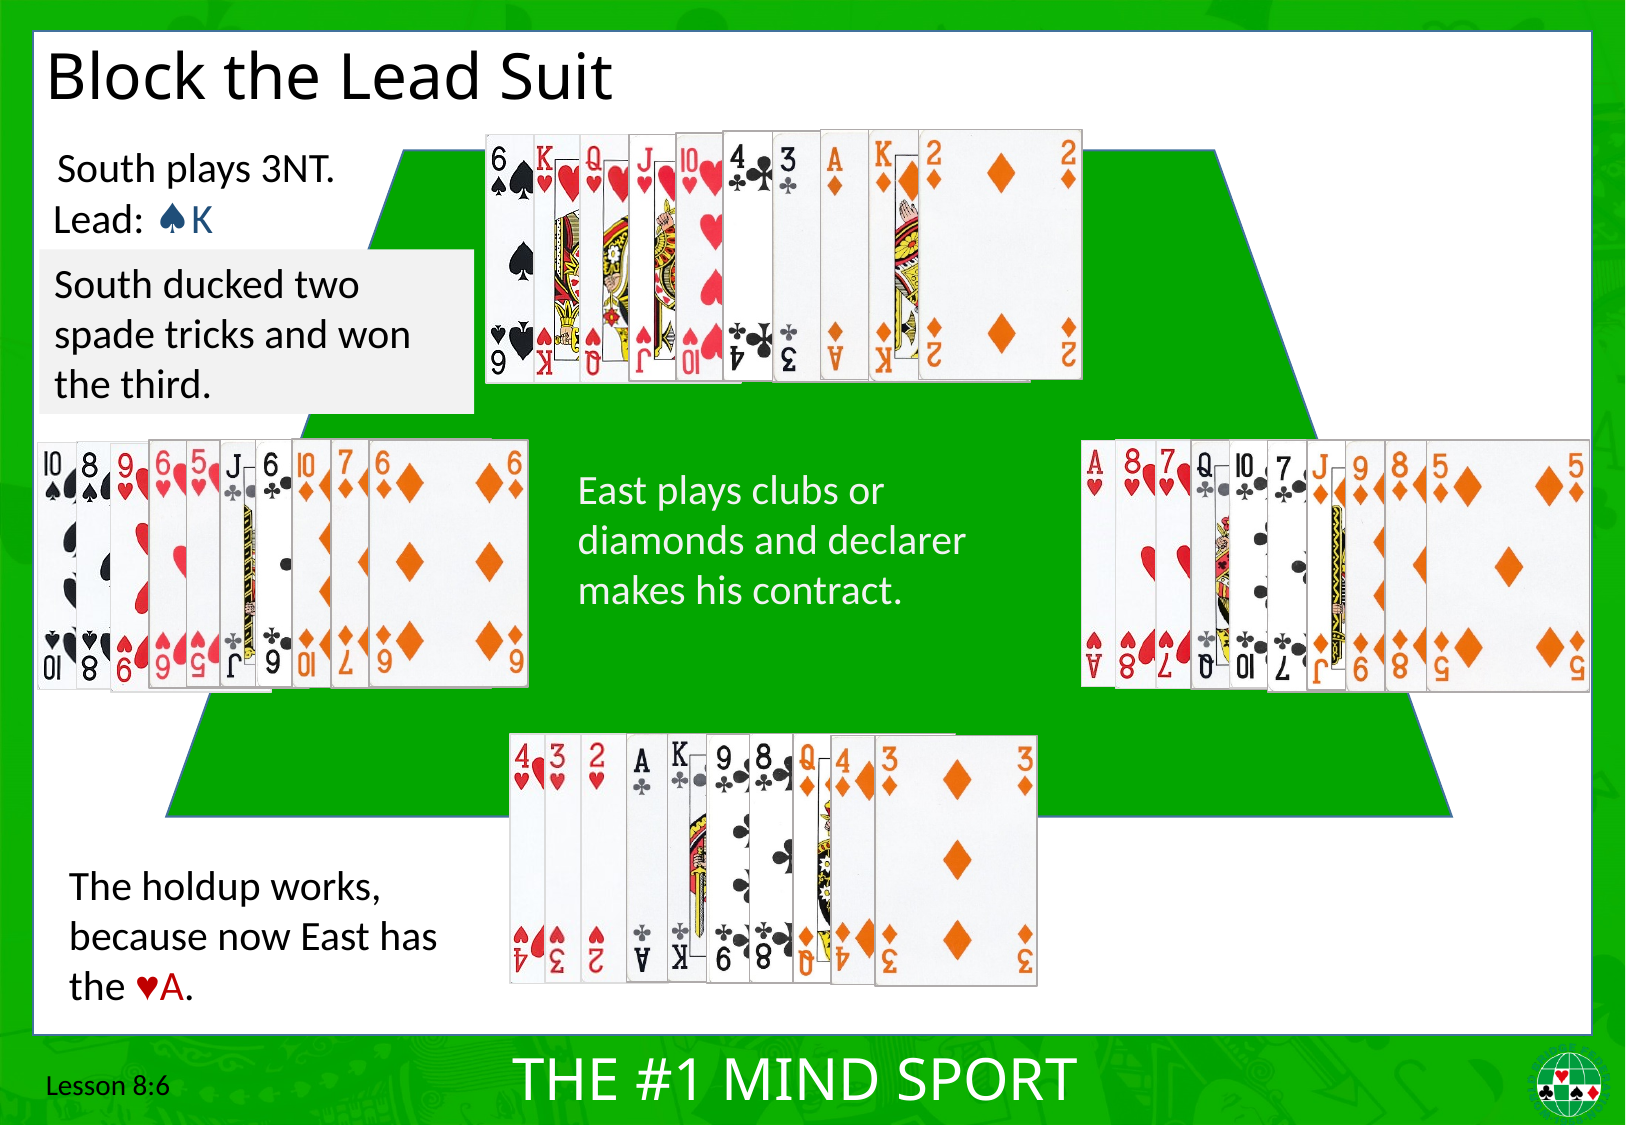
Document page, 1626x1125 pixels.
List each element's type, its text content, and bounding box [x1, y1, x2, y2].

text_box South ducked two spade tricks and won the third. [39, 249, 475, 414]
text_box East plays clubs or diamonds and declarer makes his contract. [562, 455, 1046, 620]
text_box Lead: ♠K [38, 184, 259, 249]
text_box [164, 149, 1454, 818]
picture [0, 0, 1626, 1125]
text_box The holdup works, because now East has the ♥A. [54, 851, 475, 1067]
text_box South plays 3NT. [42, 133, 378, 199]
title Block the Lead Suit [30, 36, 910, 121]
